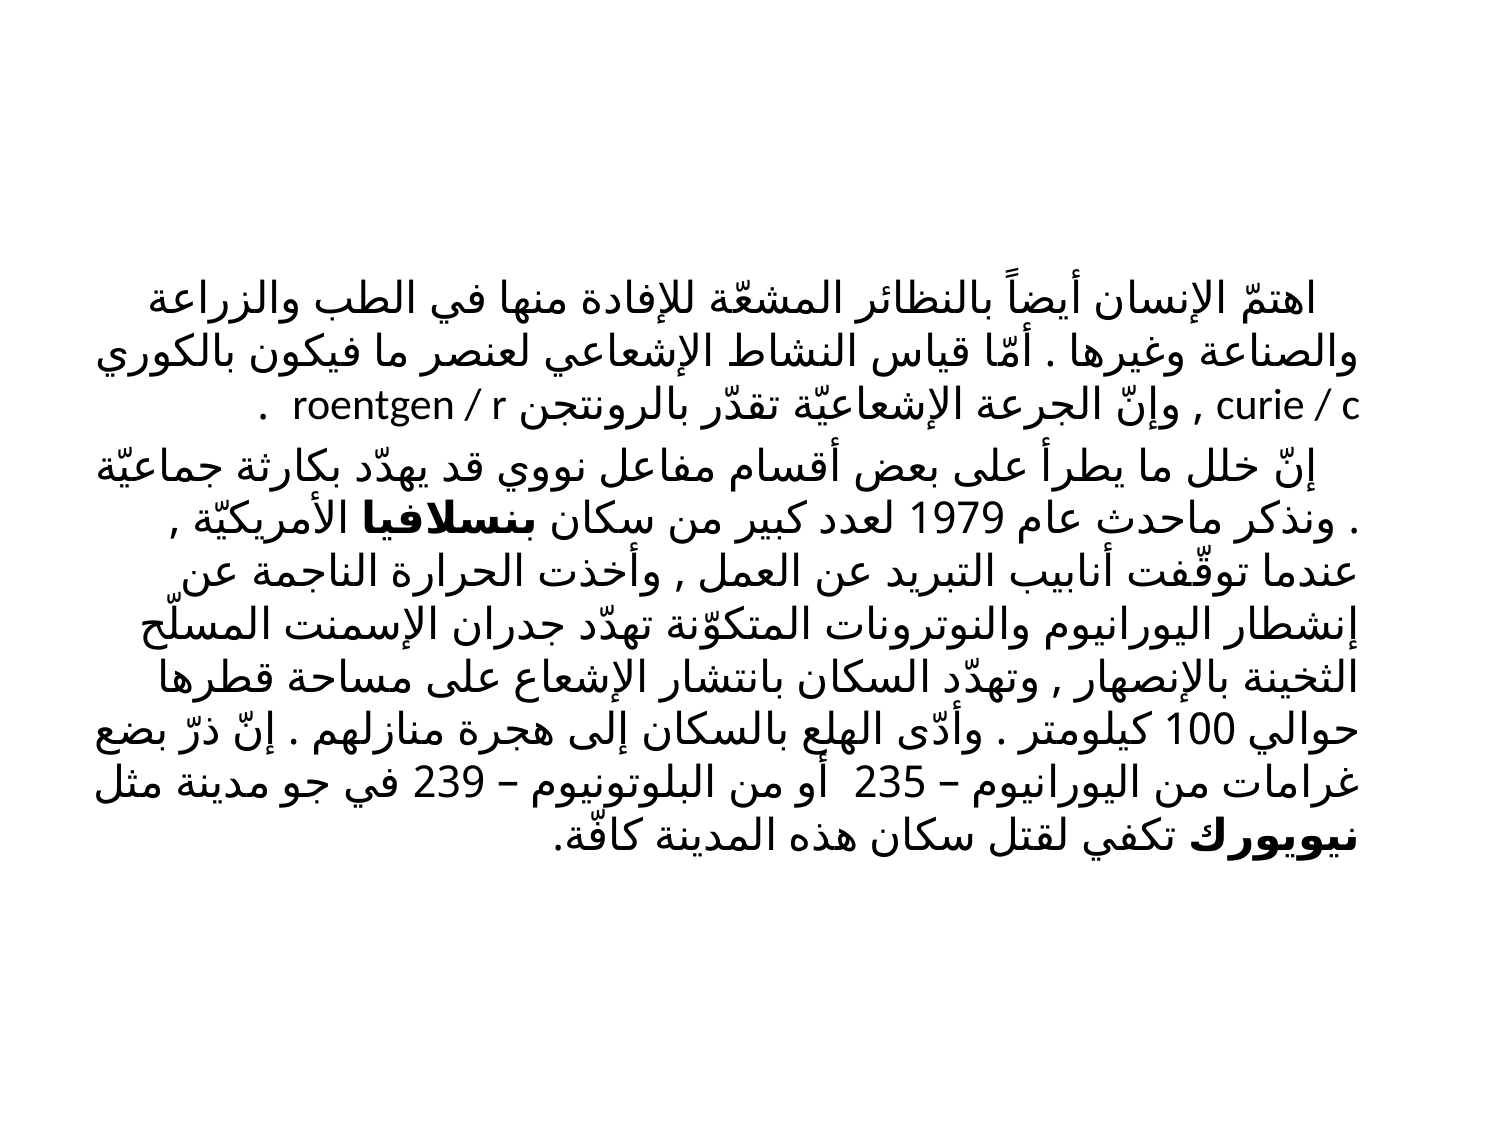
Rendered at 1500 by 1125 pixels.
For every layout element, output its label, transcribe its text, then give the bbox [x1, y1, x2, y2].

list اهتمّ الإنسان أيضاً بالنظائر المشعّة للإفادة منها في الطب والزراعة والصناعة وغيرها . أمّا قياس النشاط الإشعاعي لعنصر ما فيكون بالكوري curie / c , وإنّ الجرعة الإشعاعيّة تقدّر بالرونتجن roentgen / r . إنّ خلل ما يطرأ على بعض أقسام مفاعل نووي قد يهدّد بكارثة جماعيّة . ونذكر ماحدث عام 1979 لعدد كبير من سكان بنسلافيا الأمريكيّة , عندما توقّفت أنابيب التبريد عن العمل , وأخذت الحرارة الناجمة عن إنشطار اليورانيوم والنوترونات المتكوّنة تهدّد جدران الإسمنت المسلّح الثخينة بالإنصهار , وتهدّد السكان بانتشار الإشعاع على مساحة قطرها حوالي 100 كيلومتر . وأدّى الهلع بالسكان إلى هجرة منازلهم . إنّ ذرّ بضع غرامات من اليورانيوم – 235 أو من البلوتونيوم – 239 في جو مدينة مثل نيويورك تكفي لقتل سكان هذه المدينة كافّة. [75, 262, 1425, 1005]
